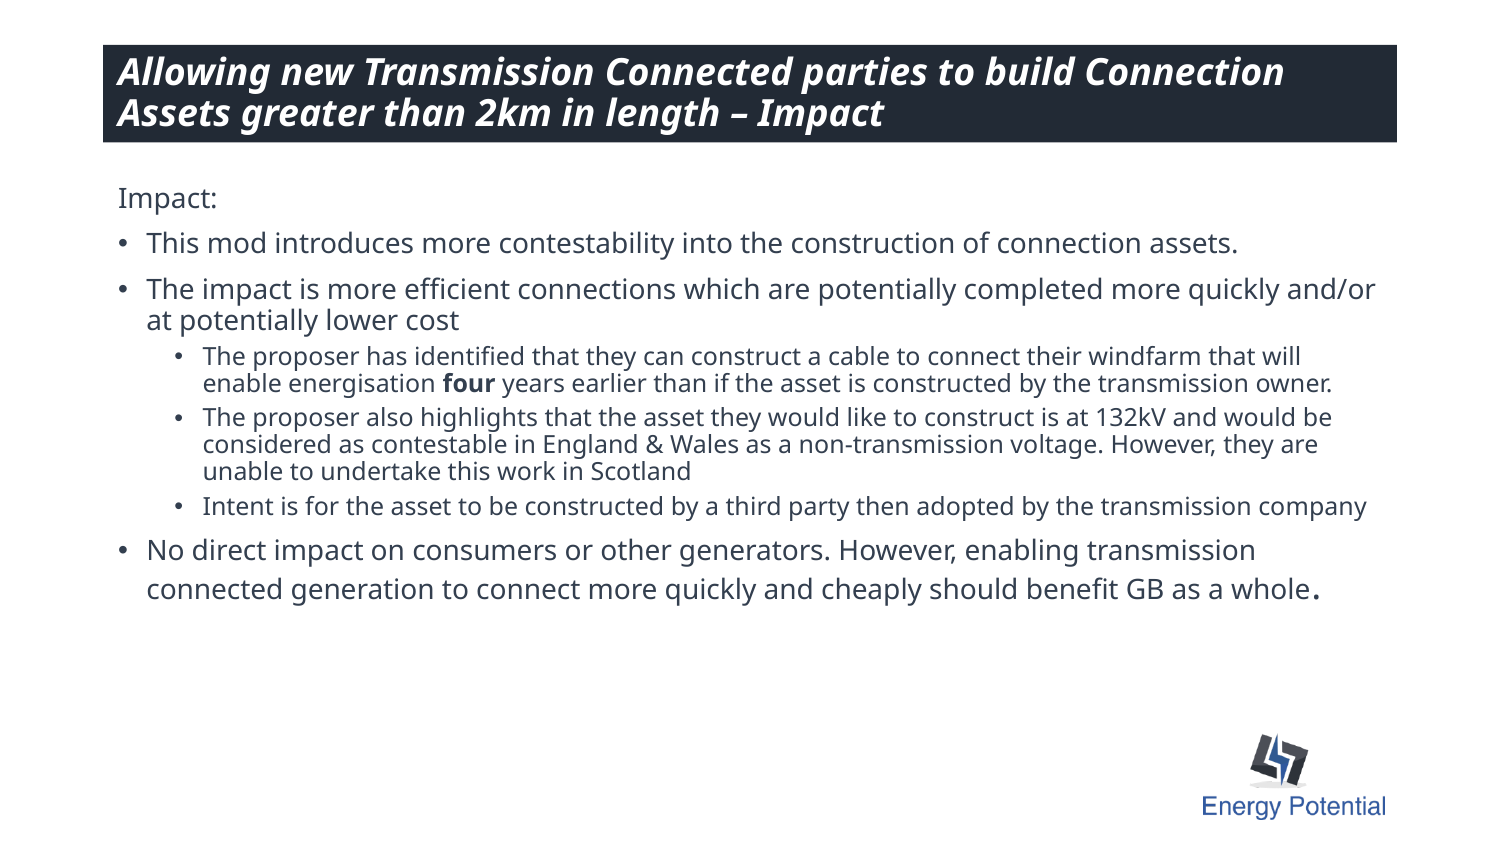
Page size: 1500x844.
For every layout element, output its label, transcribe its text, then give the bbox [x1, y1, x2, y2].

list Impact: This mod introduces more contestability into the construction of connection assets. The impact is more efficient connections which are potentially completed more quickly and/or at potentially lower cost The proposer has identified that they can construct a cable to connect their windfarm that will enable energisation four years earlier than if the asset is constructed by the transmission owner. The proposer also highlights that the asset they would like to construct is at 132kV and would be considered as contestable in England & Wales as a non-transmission voltage. However, they are unable to undertake this work in Scotland Intent is for the asset to be constructed by a third party then adopted by the transmission company No direct impact on consumers or other generators. However, enabling transmission connected generation to connect more quickly and cheaply should benefit GB as a whole. [103, 176, 1397, 718]
title Allowing new Transmission Connected parties to build Connection Assets greater than 2km in length – Impact [103, 44, 1397, 143]
picture [1203, 733, 1385, 820]
